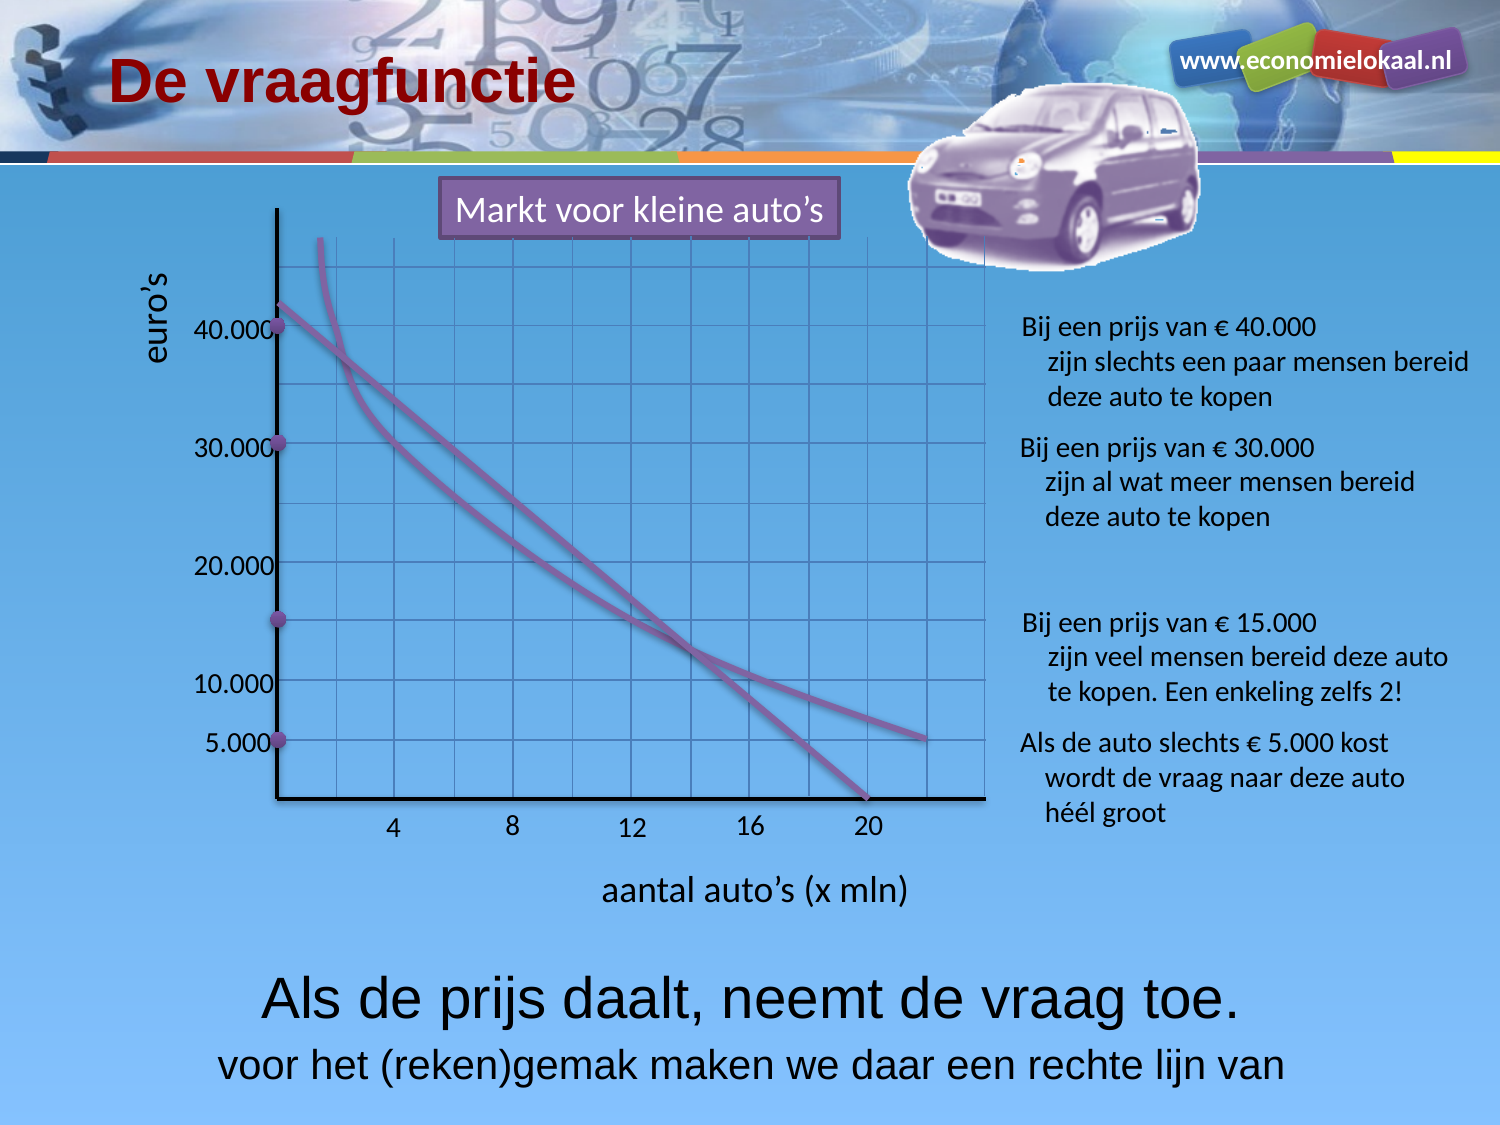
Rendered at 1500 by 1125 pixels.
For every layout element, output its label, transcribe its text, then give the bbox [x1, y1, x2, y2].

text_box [278, 302, 869, 799]
text_box Bij een prijs van € 40.000 [1006, 300, 1332, 350]
text_box Bij een prijs van € 15.000 [1007, 595, 1333, 646]
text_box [121, 177, 987, 919]
title De vraagfunctie [93, 34, 1121, 120]
text_box Bij een prijs van € 30.000 [1005, 420, 1330, 471]
text_box zijn slechts een paar mensen bereid deze auto te kopen [1032, 334, 1492, 420]
text_box zijn al wat meer mensen bereid deze auto te kopen [1030, 455, 1438, 540]
text_box zijn veel mensen bereid deze auto te kopen. Een enkeling zelfs 2! [1033, 630, 1471, 715]
list Als de prijs daalt, neemt de vraag toe. voor het (reken)gemak maken we daar een rechte lijn van [76, 952, 1428, 1104]
text_box Als de auto slechts € 5.000 kost [1005, 716, 1405, 766]
picture [0, 0, 1500, 288]
text_box wordt de vraag naar deze auto héél groot [1030, 750, 1421, 836]
